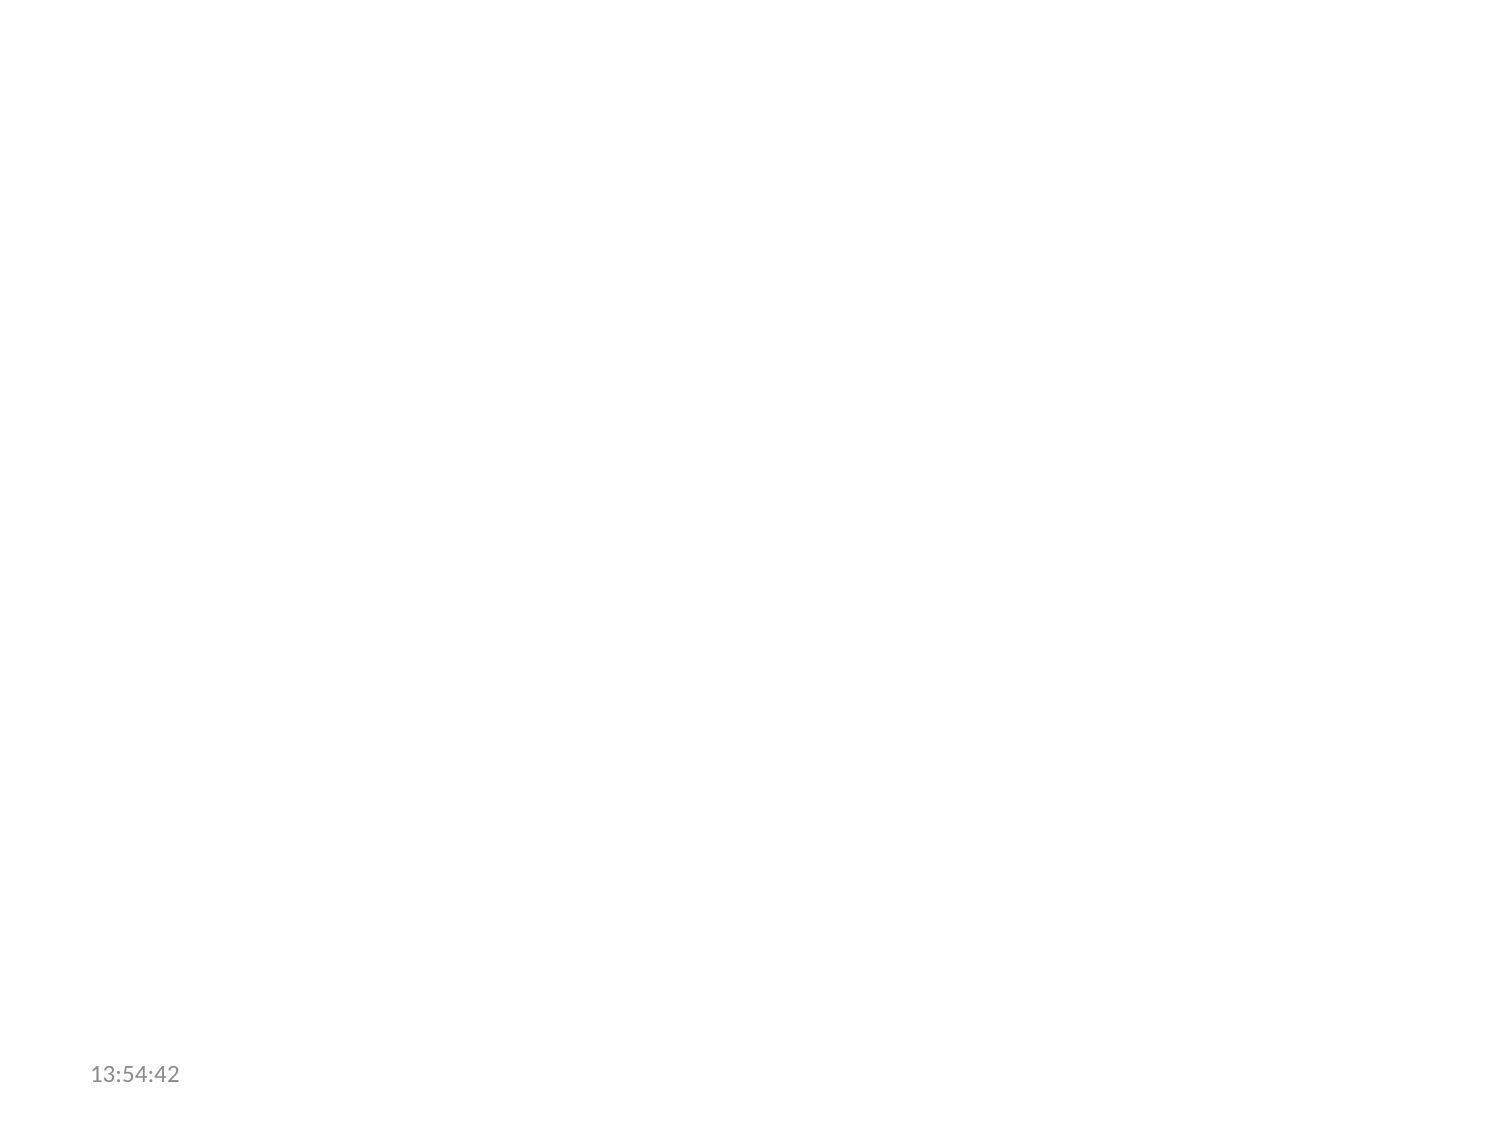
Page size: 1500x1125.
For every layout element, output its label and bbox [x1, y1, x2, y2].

slide_number [75, 1042, 425, 1103]
